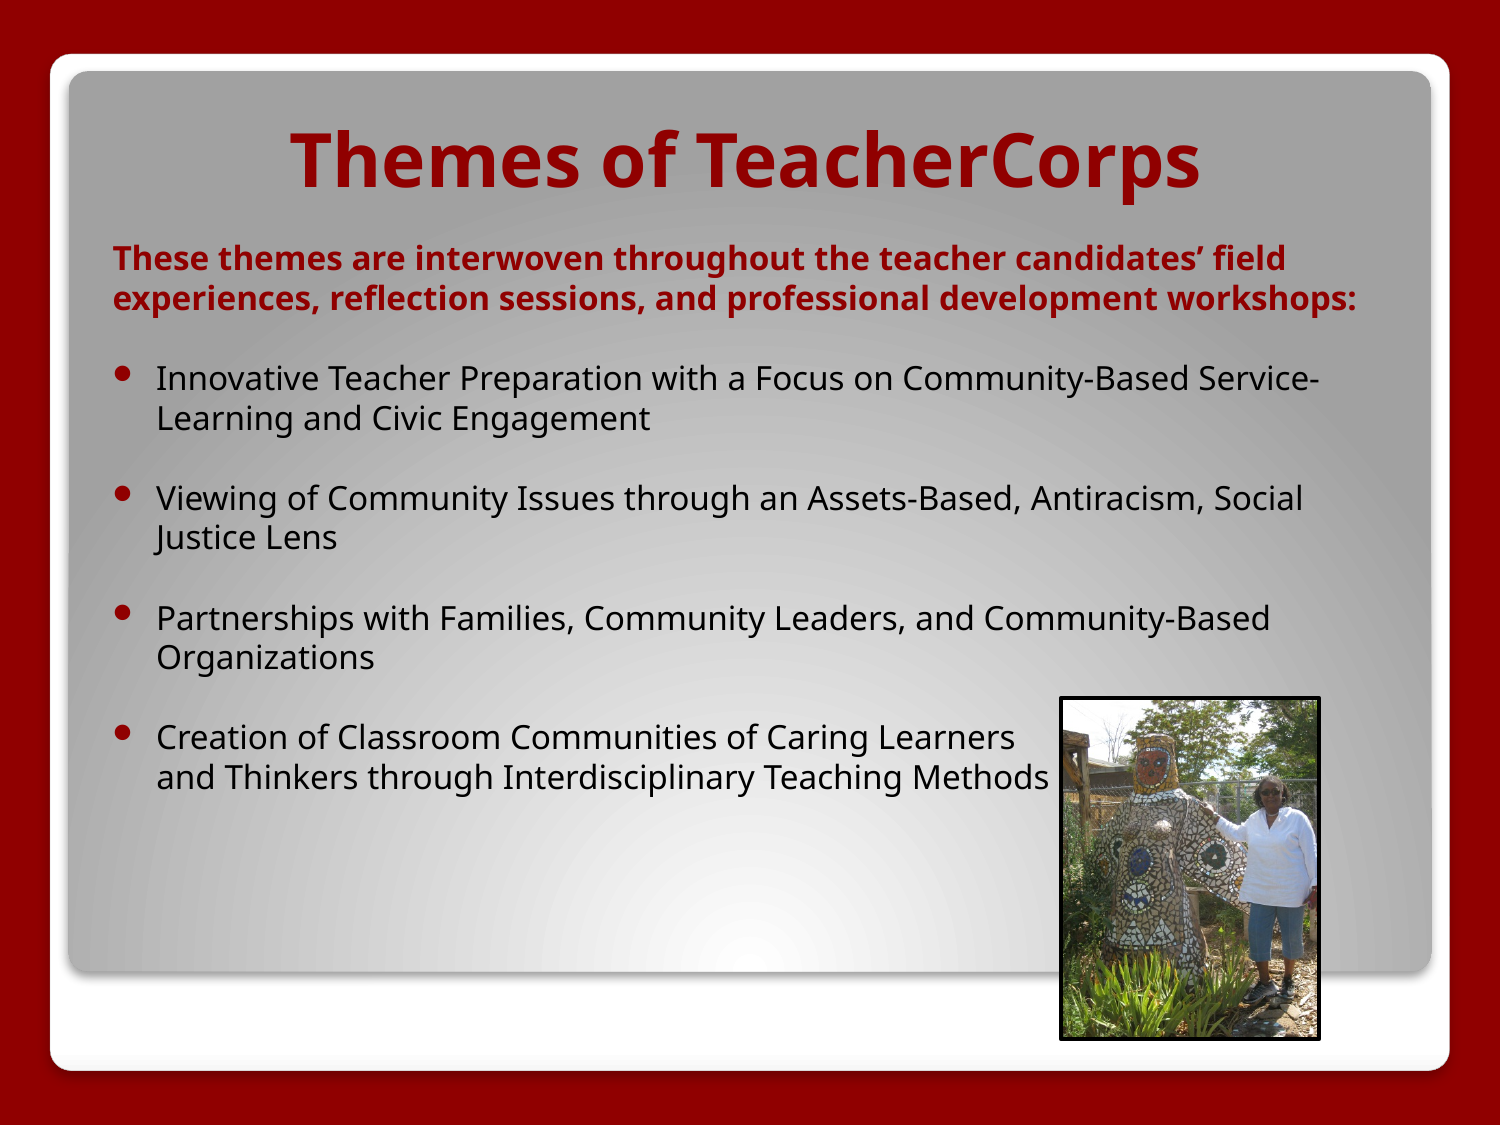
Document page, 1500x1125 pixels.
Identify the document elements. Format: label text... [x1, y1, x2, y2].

list These themes are interwoven throughout the teacher candidates’ field experiences, reflection sessions, and professional development workshops: Innovative Teacher Preparation with a Focus on Community-Based Service-Learning and Civic Engagement Viewing of Community Issues through an Assets-Based, Antiracism, Social Justice Lens Partnerships with Families, Community Leaders, and Community-Based Organizations Creation of Classroom Communities of Caring Learners and Thinkers through Interdisciplinary Teaching Methods [82, 86, 1426, 238]
picture [1062, 699, 1318, 1038]
text_box Themes of TeacherCorps [74, 37, 1418, 211]
